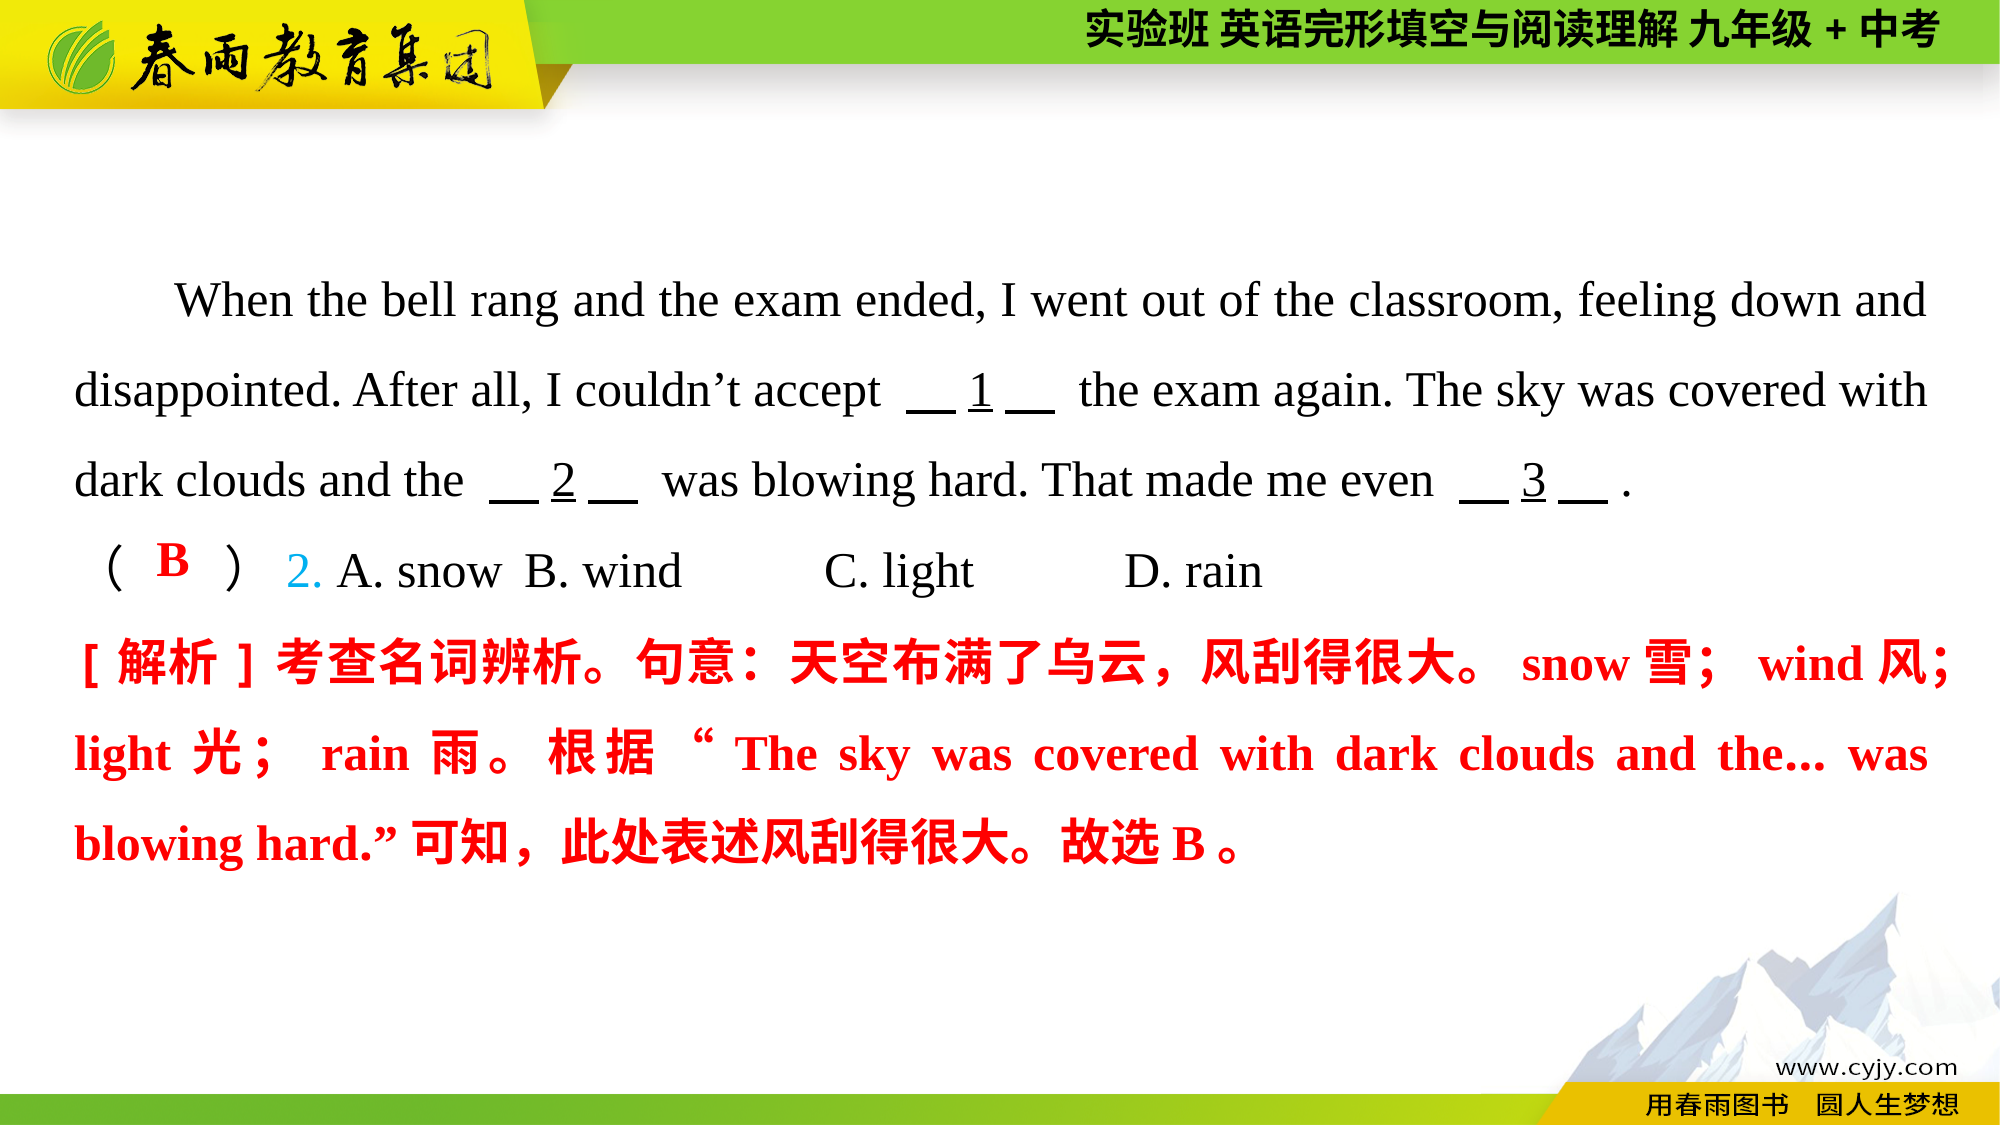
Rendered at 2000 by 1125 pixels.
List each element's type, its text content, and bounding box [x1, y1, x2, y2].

text_box [解析]考查名词辨析。句意：天空布满了乌云，风刮得很大。snow雪；wind风；light光；rain雨。根据“The sky was covered with dark clouds and the... was blowing hard.”可知，此处表述风刮得很大。故选B。 [59, 593, 1944, 879]
text_box B [141, 519, 205, 593]
picture [0, 0, 2000, 1125]
list When the bell rang and the exam ended, I went out of the classroom, feeling down and disappointed. After all, I couldn’t accept 1 the exam again. The sky was covered with dark clouds and the 2 was blowing hard. That made me even 3 . [59, 228, 1944, 500]
text_box （ ）2. A. snow B. wind C. light D. rain [59, 500, 1944, 593]
